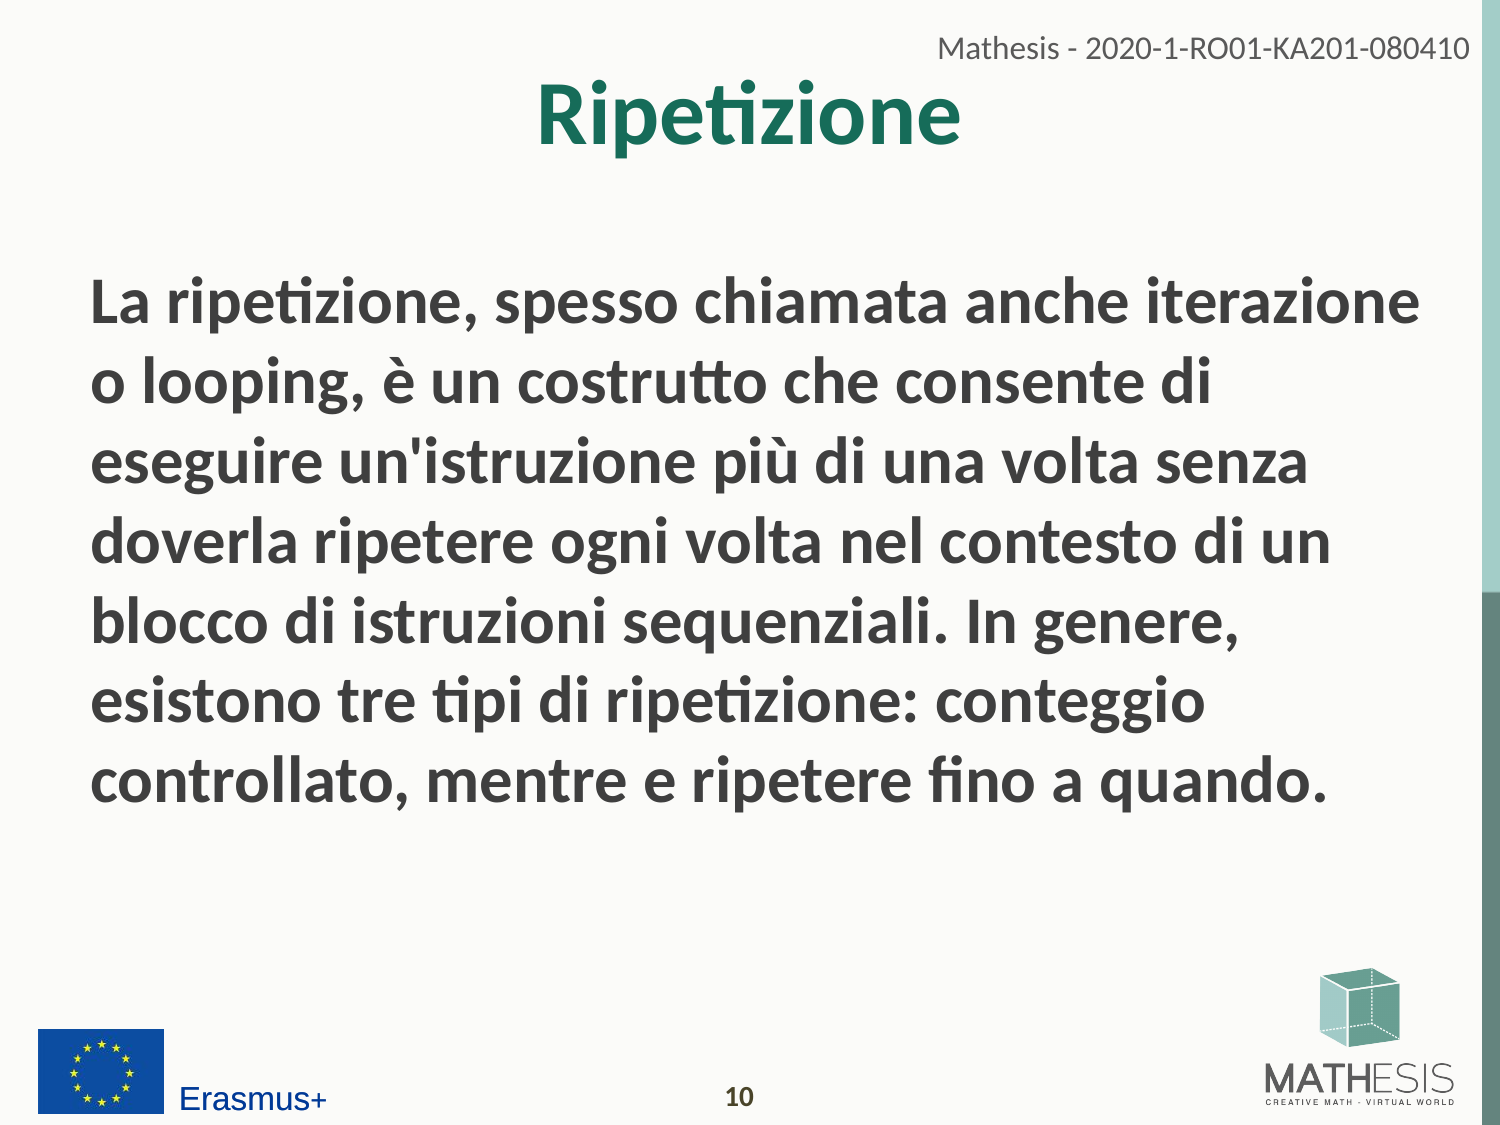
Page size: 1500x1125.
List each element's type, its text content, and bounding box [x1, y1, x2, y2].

picture [38, 1029, 164, 1114]
title Ripetizione [75, 45, 1425, 233]
list La ripetizione, spesso chiamata anche iterazione o looping, è un costrutto che consente di eseguire un'istruzione più di una volta senza doverla ripetere ogni volta nel contesto di un blocco di istruzioni sequenziali. In genere, esistono tre tipi di ripetizione: conteggio controllato, mentre e ripetere fino a quando. [75, 249, 1446, 1005]
